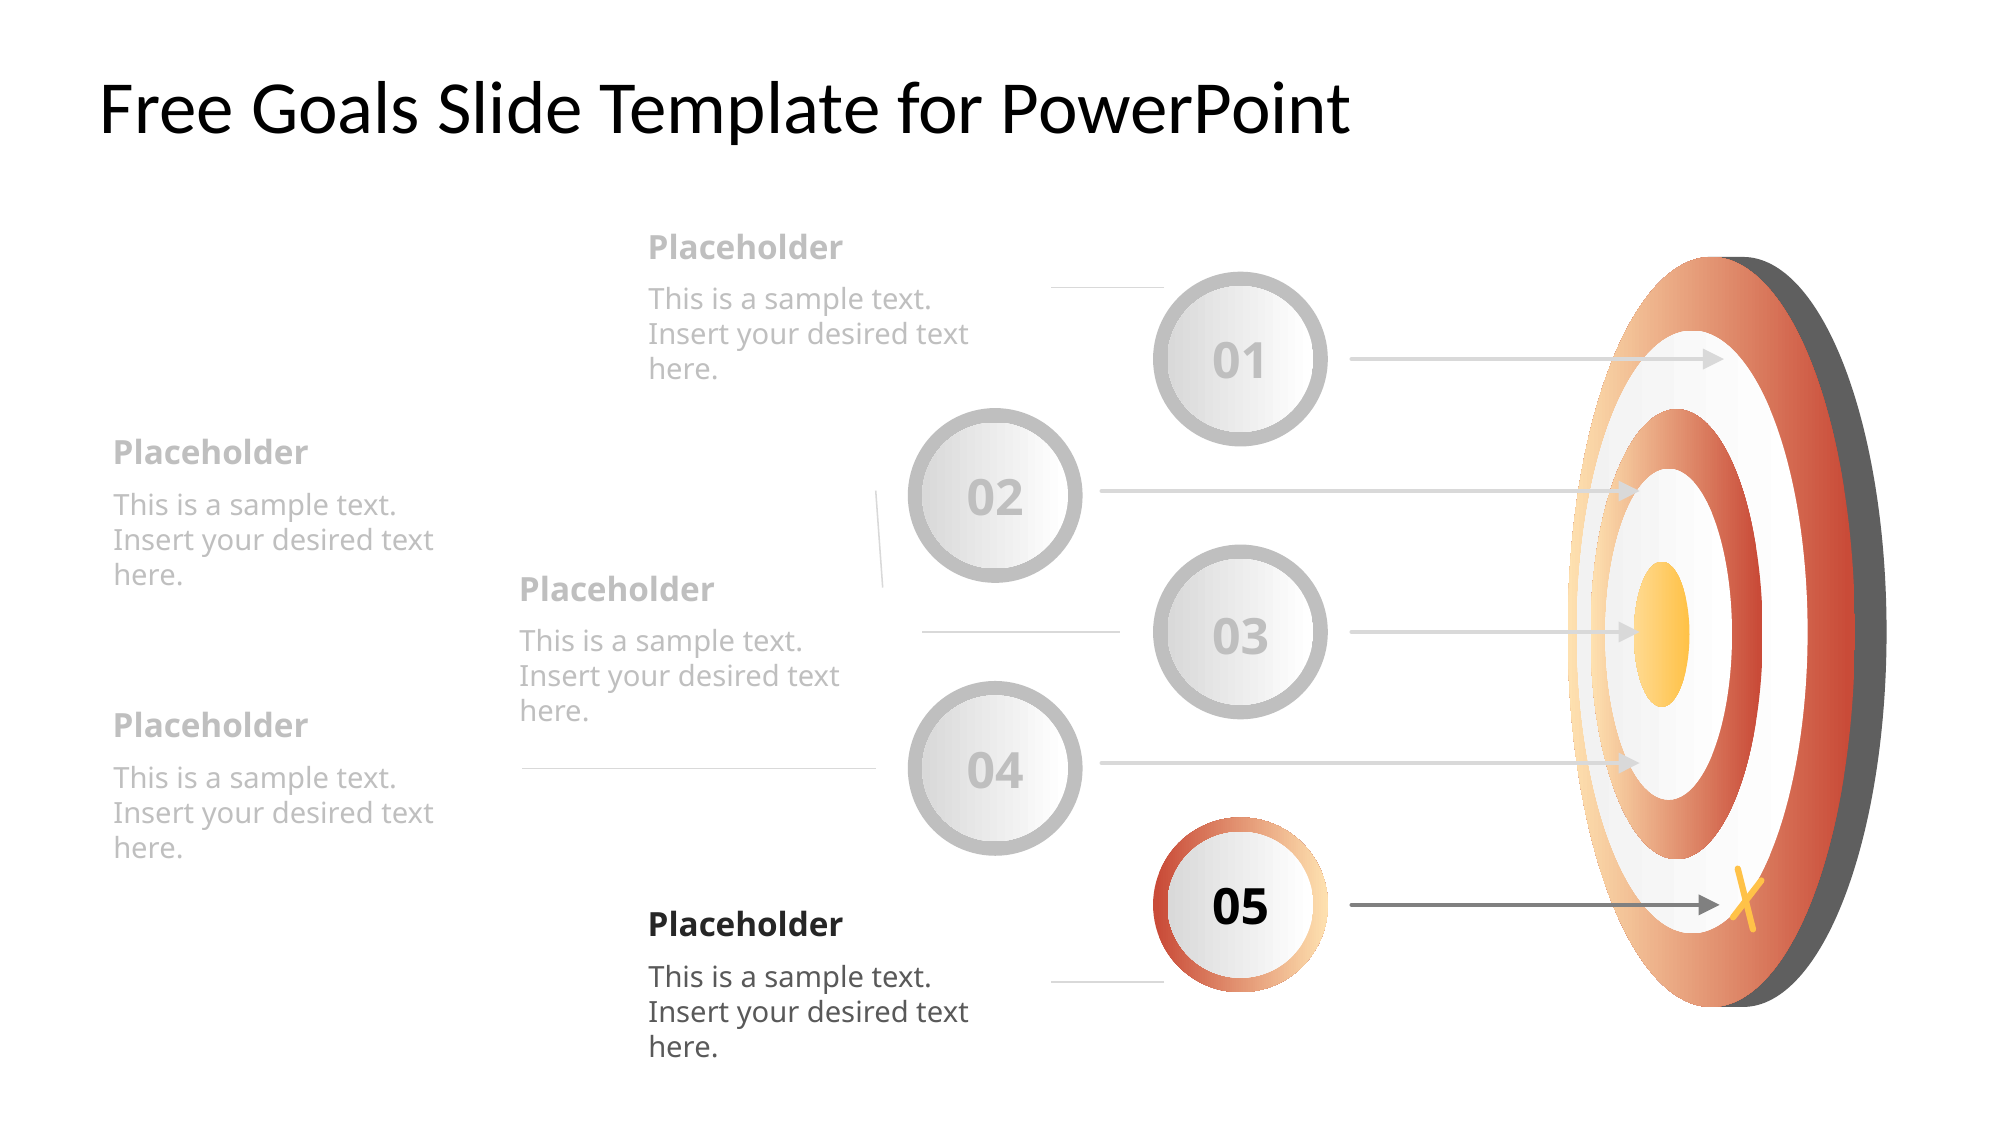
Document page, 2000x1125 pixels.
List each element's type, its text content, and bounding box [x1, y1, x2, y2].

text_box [1152, 817, 1329, 993]
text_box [907, 407, 1083, 584]
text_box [647, 222, 1012, 358]
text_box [112, 700, 477, 837]
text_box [112, 427, 477, 564]
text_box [1152, 544, 1329, 720]
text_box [647, 899, 1012, 1036]
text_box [907, 680, 1083, 856]
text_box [1567, 256, 1887, 1008]
title Free Goals Slide Template for PowerPoint [99, 45, 1900, 162]
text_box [1152, 271, 1329, 447]
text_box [1732, 868, 1762, 930]
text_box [518, 563, 883, 700]
